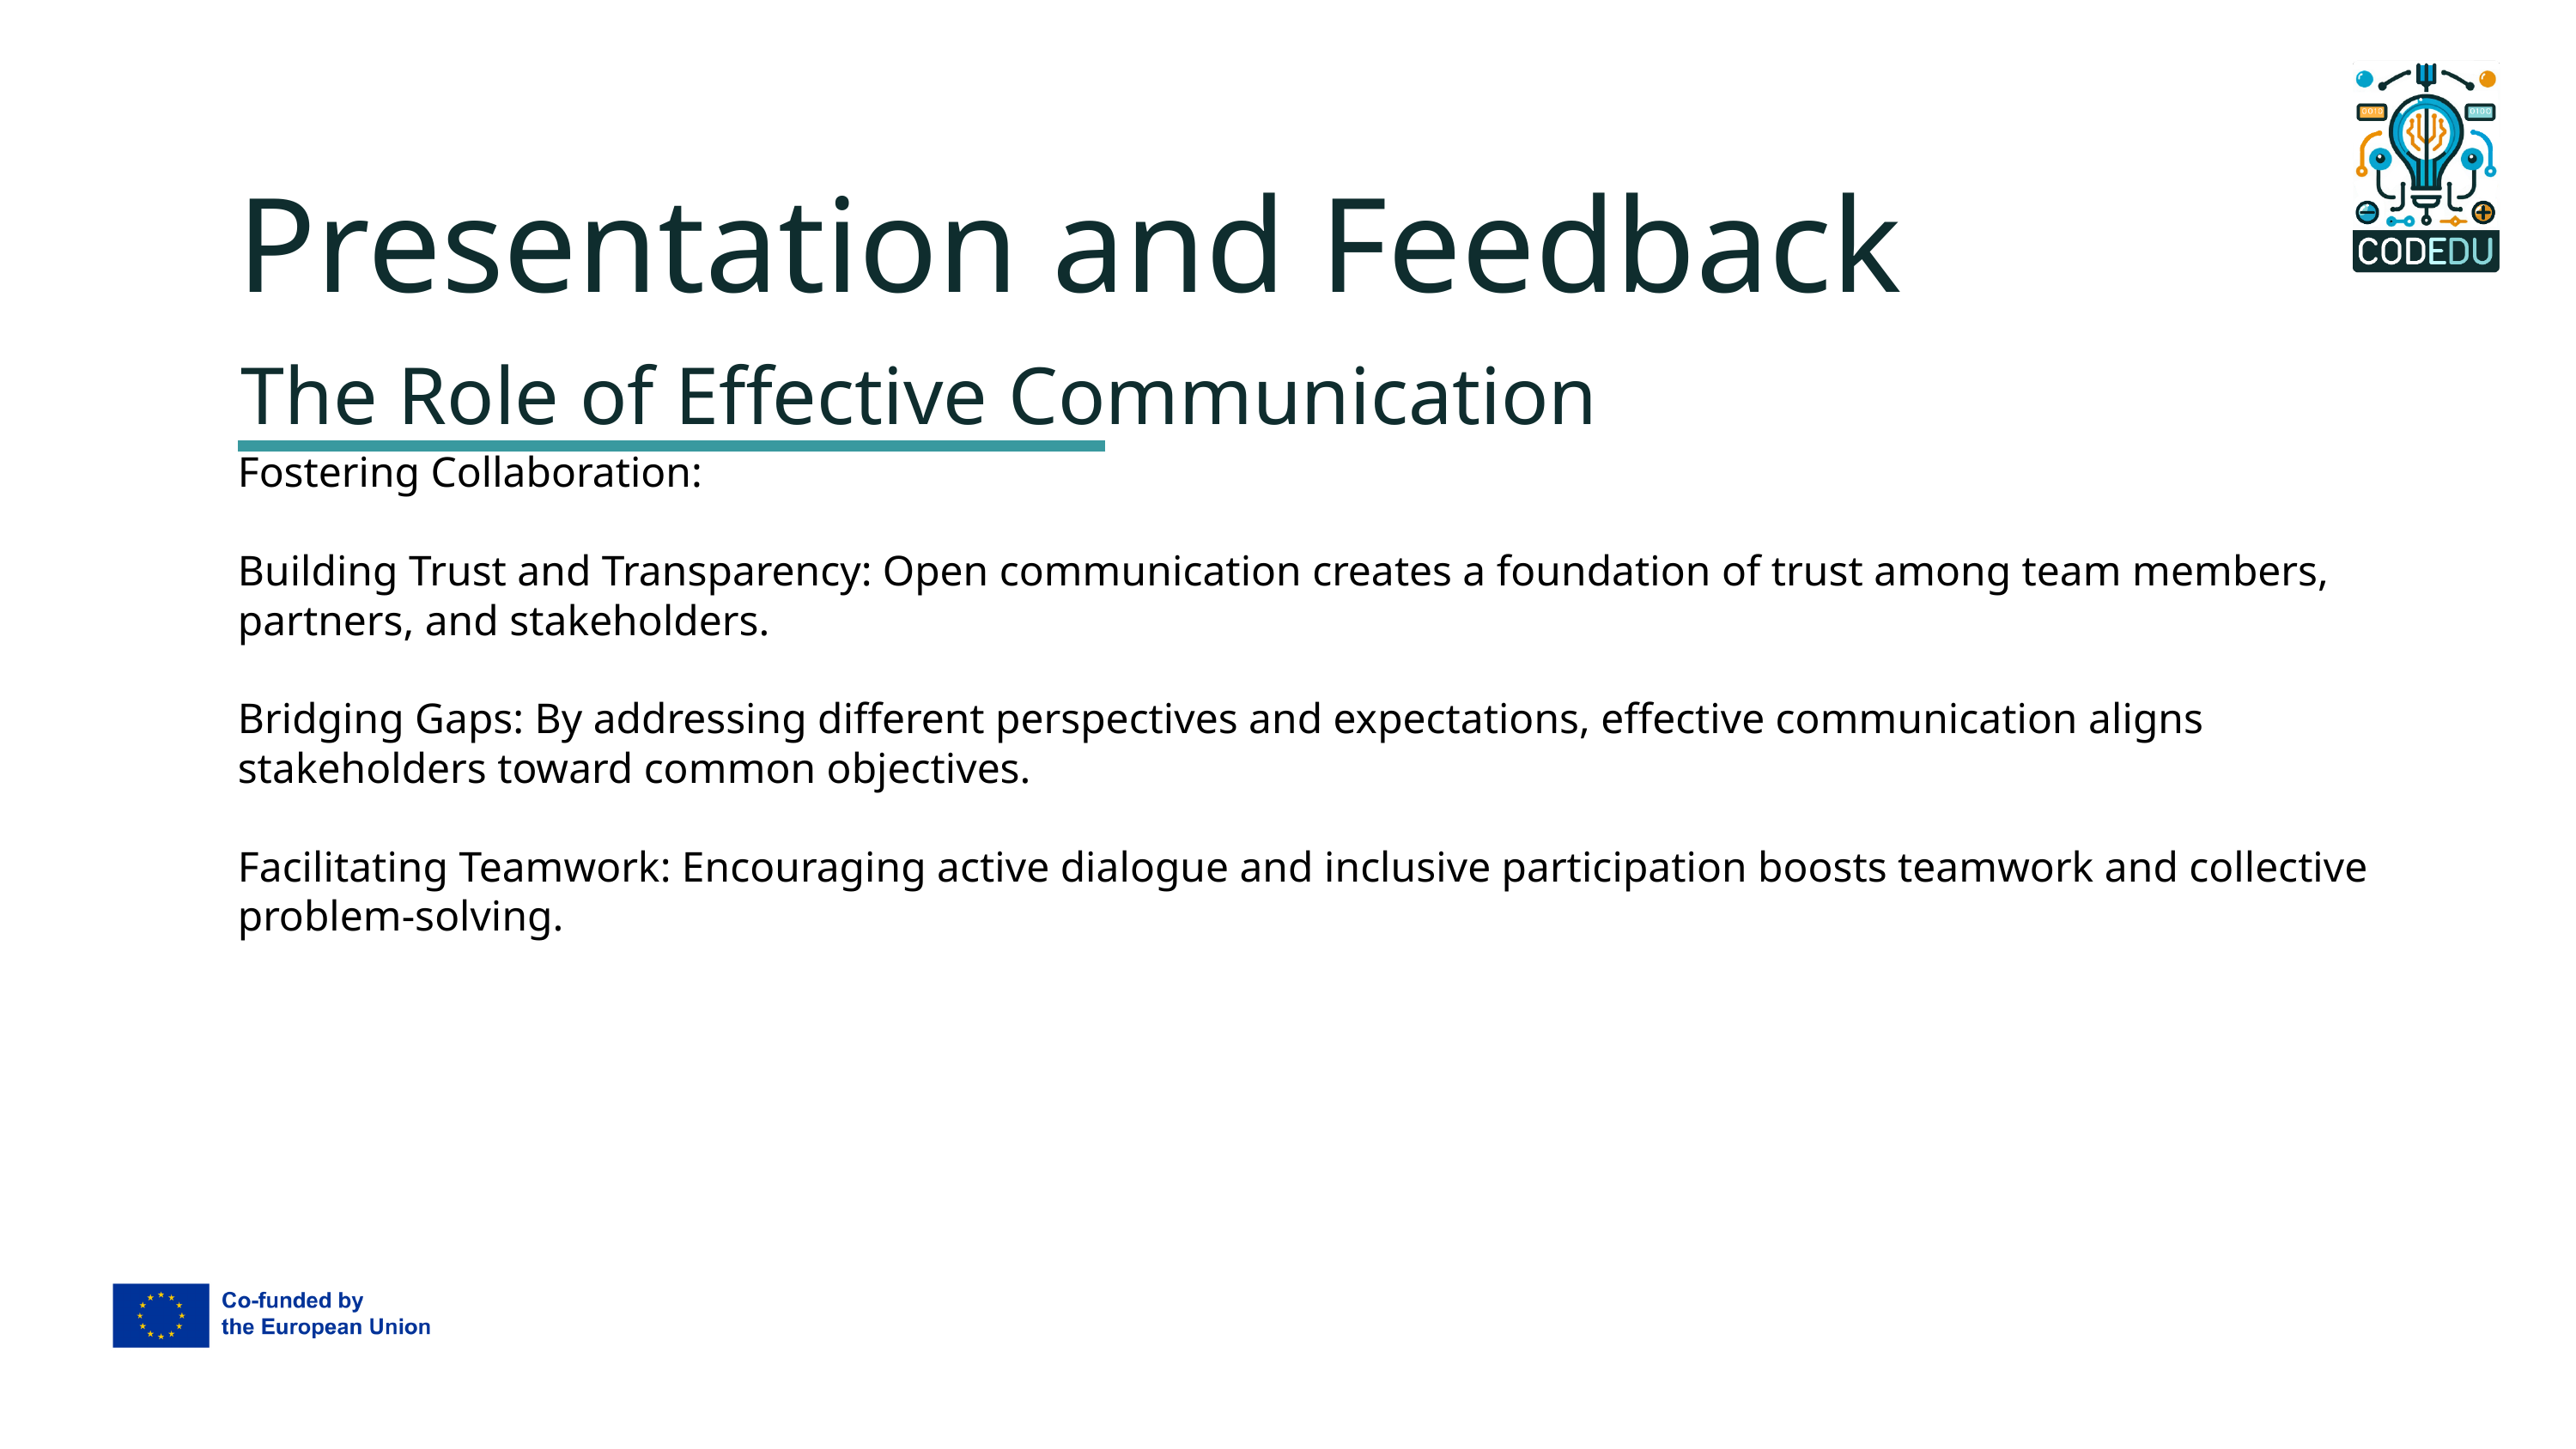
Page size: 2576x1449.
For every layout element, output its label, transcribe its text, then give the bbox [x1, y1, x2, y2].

text_box The Role of Effective Communication [240, 318, 2396, 440]
text_box Fostering Collaboration: Building Trust and Transparency: Open communication creates a foundation of trust among team members, partners, and stakeholders. Bridging Gaps: By addressing different perspectives and expectations, effective communication aligns stakeholders toward common objectives. Facilitating Teamwork: Encouraging active dialogue and inclusive participation boosts teamwork and collective problem-solving. [237, 446, 2382, 989]
text_box Presentation and Feedback [237, 146, 2217, 318]
picture [2221, 0, 2576, 395]
text_box [107, 1278, 443, 1353]
